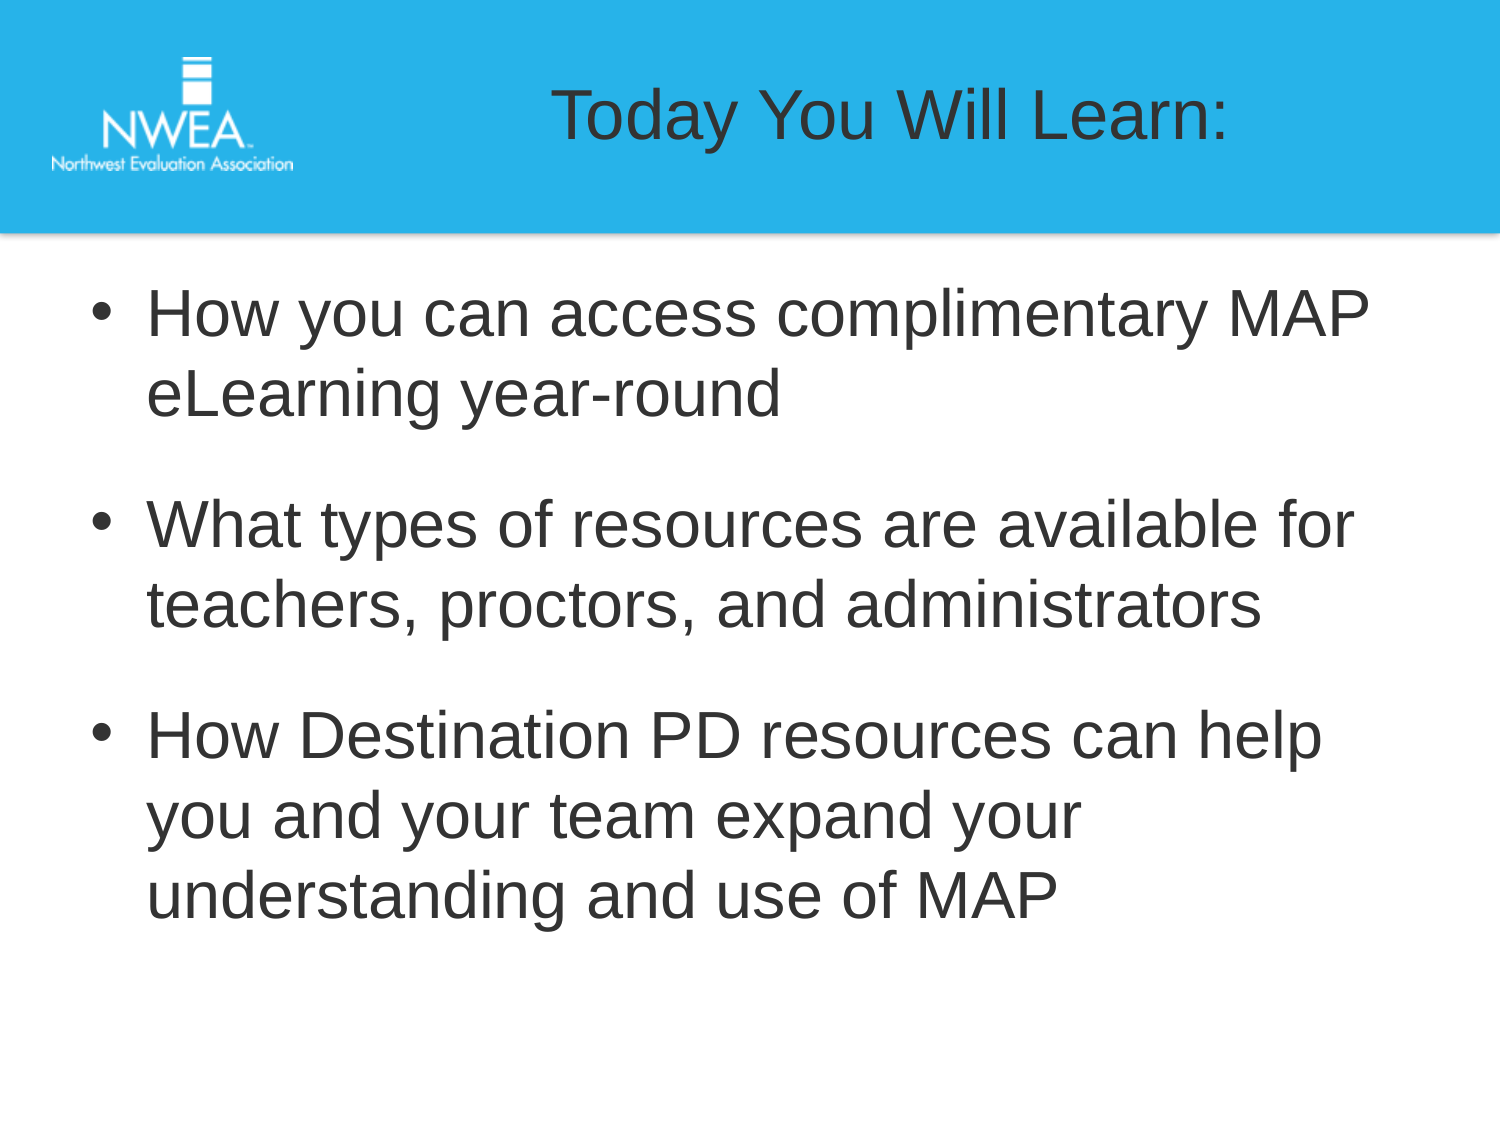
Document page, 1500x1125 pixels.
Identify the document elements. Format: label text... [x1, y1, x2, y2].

title Today You Will Learn: [320, 31, 1461, 207]
list How you can access complimentary MAP eLearning year-round What types of resources are available for teachers, proctors, and administrators How Destination PD resources can help you and your team expand your understanding and use of MAP [74, 262, 1426, 1006]
picture [52, 57, 293, 171]
